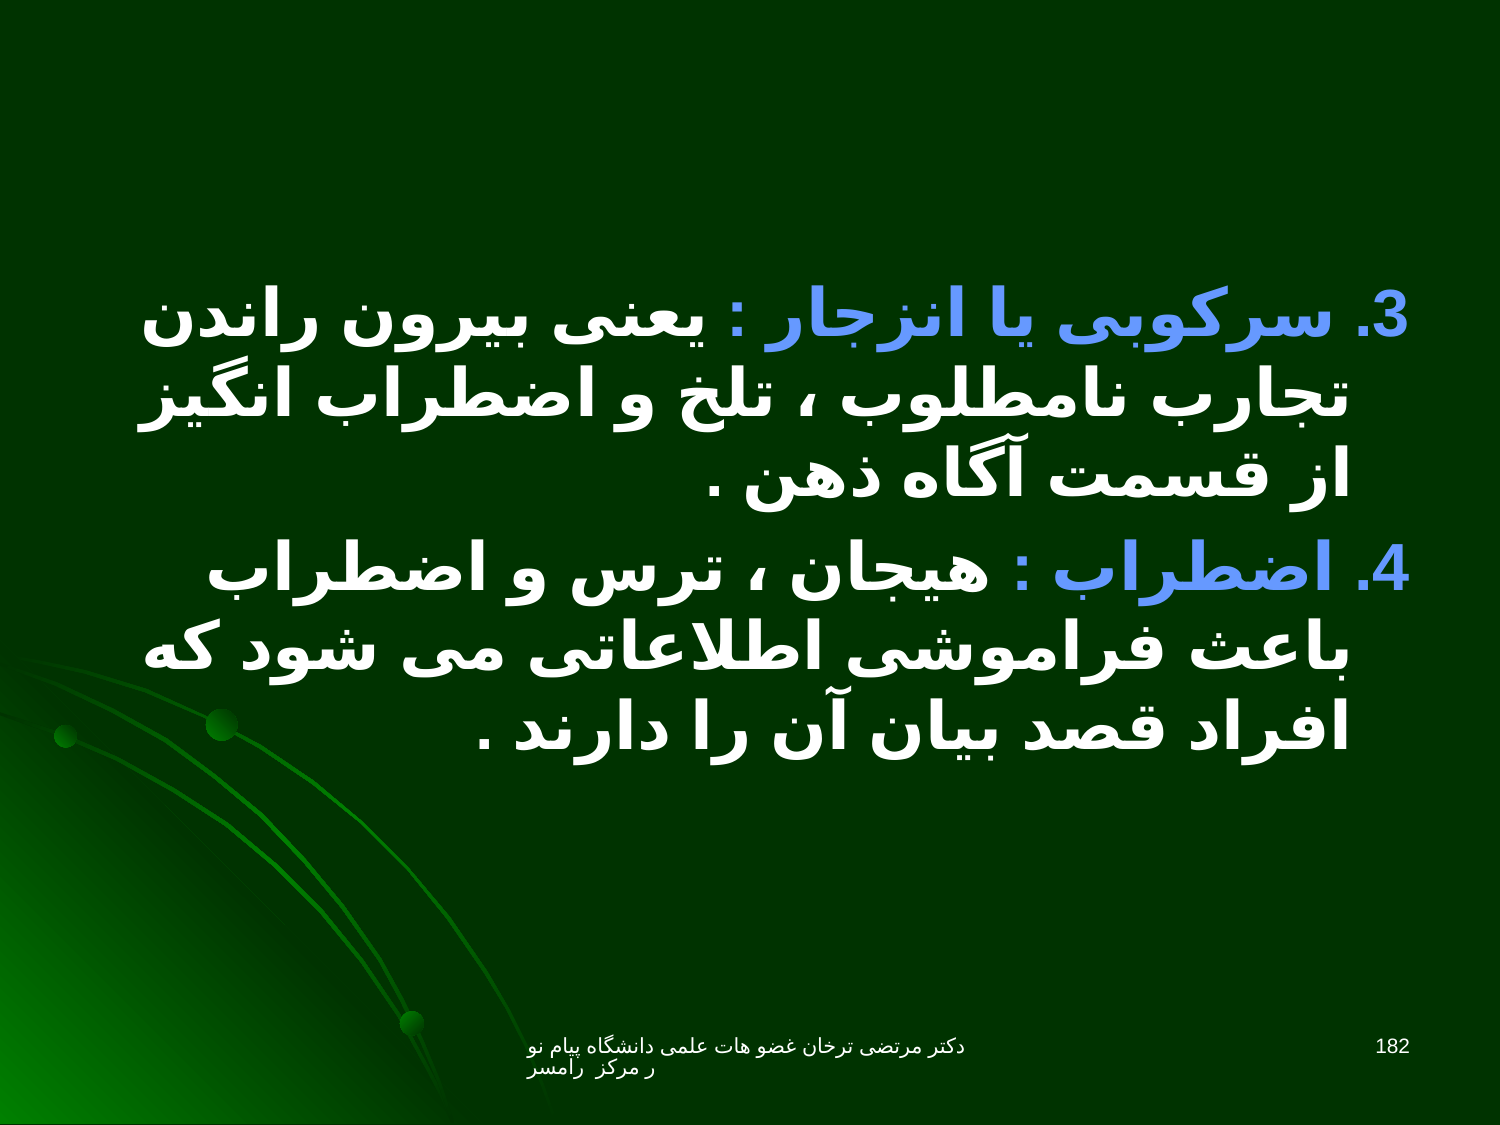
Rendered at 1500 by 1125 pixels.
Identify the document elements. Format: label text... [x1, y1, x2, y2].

list 3. سرکوبی یا انزجار : یعنی بیرون راندن تجارب نامطلوب ، تلخ و اضطراب انگیز از قسمت آگاه ذهن . 4. اضطراب : هیجان ، ترس و اضطراب باعث فراموشی اطلاعاتی می شود که افراد قصد بیان آن را دارند . [74, 262, 1426, 1006]
slide_number 182 [1074, 1024, 1426, 1101]
footer دکتر مرتضی ترخان غضو هات علمی دانشگاه پیام نور مرکز رامسر [512, 1024, 988, 1101]
